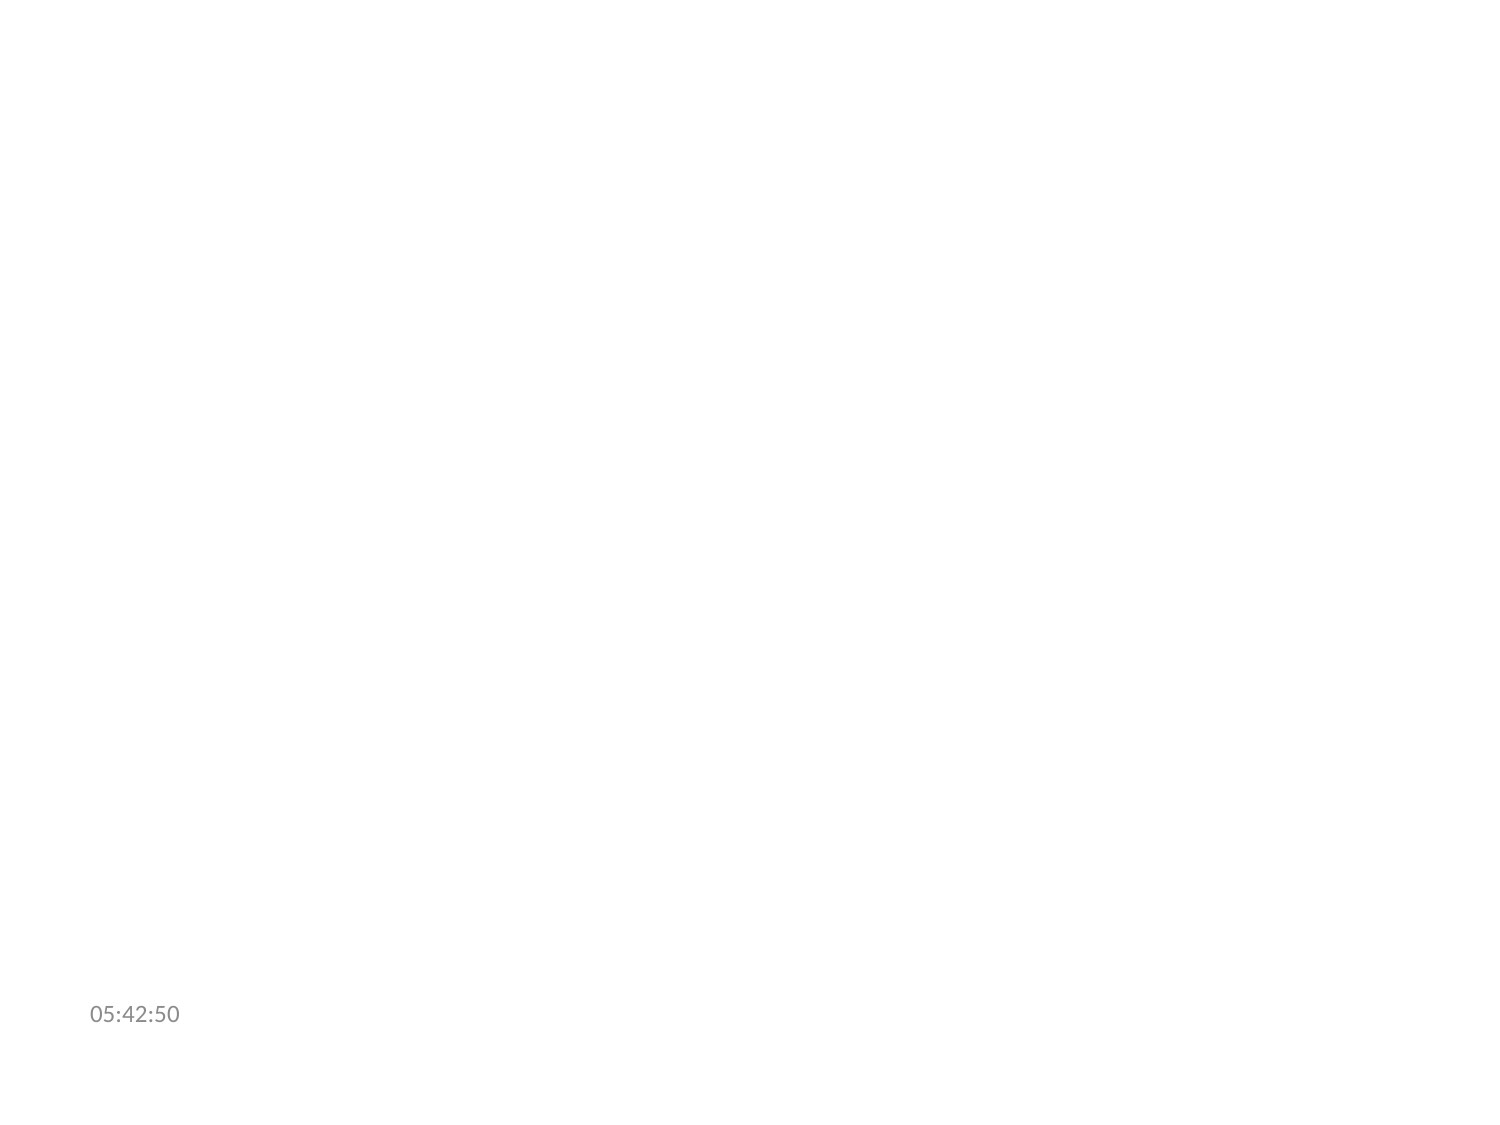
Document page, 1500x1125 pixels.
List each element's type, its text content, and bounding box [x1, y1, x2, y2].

text_box 15:35:09 [75, 982, 425, 1043]
